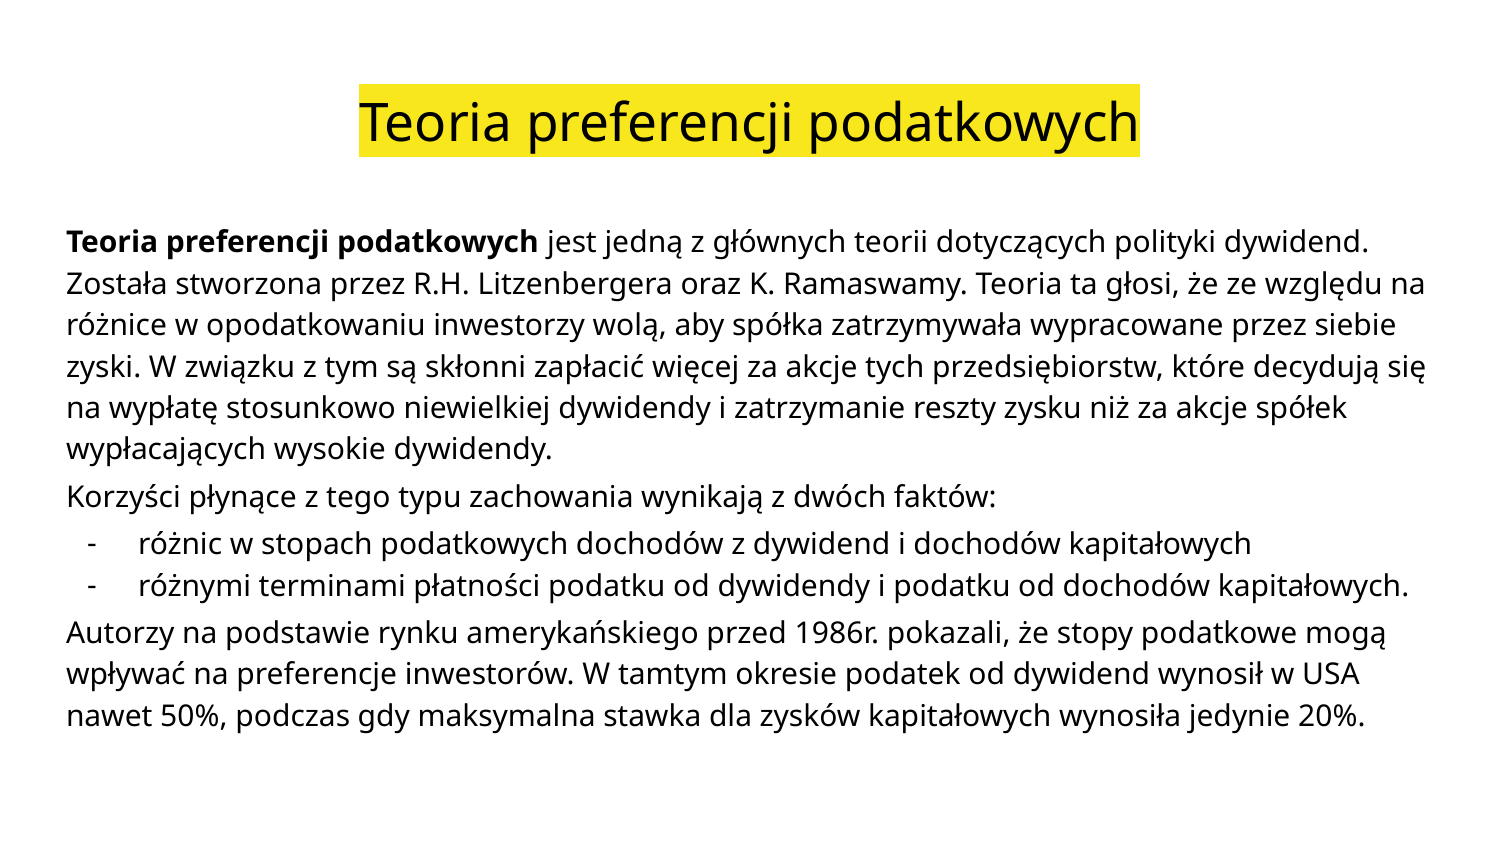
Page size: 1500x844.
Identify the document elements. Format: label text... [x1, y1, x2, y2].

title Teoria preferencji podatkowych [51, 72, 1449, 167]
list Teoria preferencji podatkowych jest jedną z głównych teorii dotyczących polityki dywidend. Została stworzona przez R.H. Litzenbergera oraz K. Ramaswamy. Teoria ta głosi, że ze względu na różnice w opodatkowaniu inwestorzy wolą, aby spółka zatrzymywała wypracowane przez siebie zyski. W związku z tym są skłonni zapłacić więcej za akcje tych przedsiębiorstw, które decydują się na wypłatę stosunkowo niewielkiej dywidendy i zatrzymanie reszty zysku niż za akcje spółek wypłacających wysokie dywidendy. Korzyści płynące z tego typu zachowania wynikają z dwóch faktów: różnic w stopach podatkowych dochodów z dywidend i dochodów kapitałowych różnymi terminami płatności podatku od dywidendy i podatku od dochodów kapitałowych. Autorzy na podstawie rynku amerykańskiego przed 1986r. pokazali, że stopy podatkowe mogą wpływać na preferencje inwestorów. W tamtym okresie podatek od dywidend wynosił w USA nawet 50%, podczas gdy maksymalna stawka dla zysków kapitałowych wynosiła jedynie 20%. [51, 202, 1449, 810]
